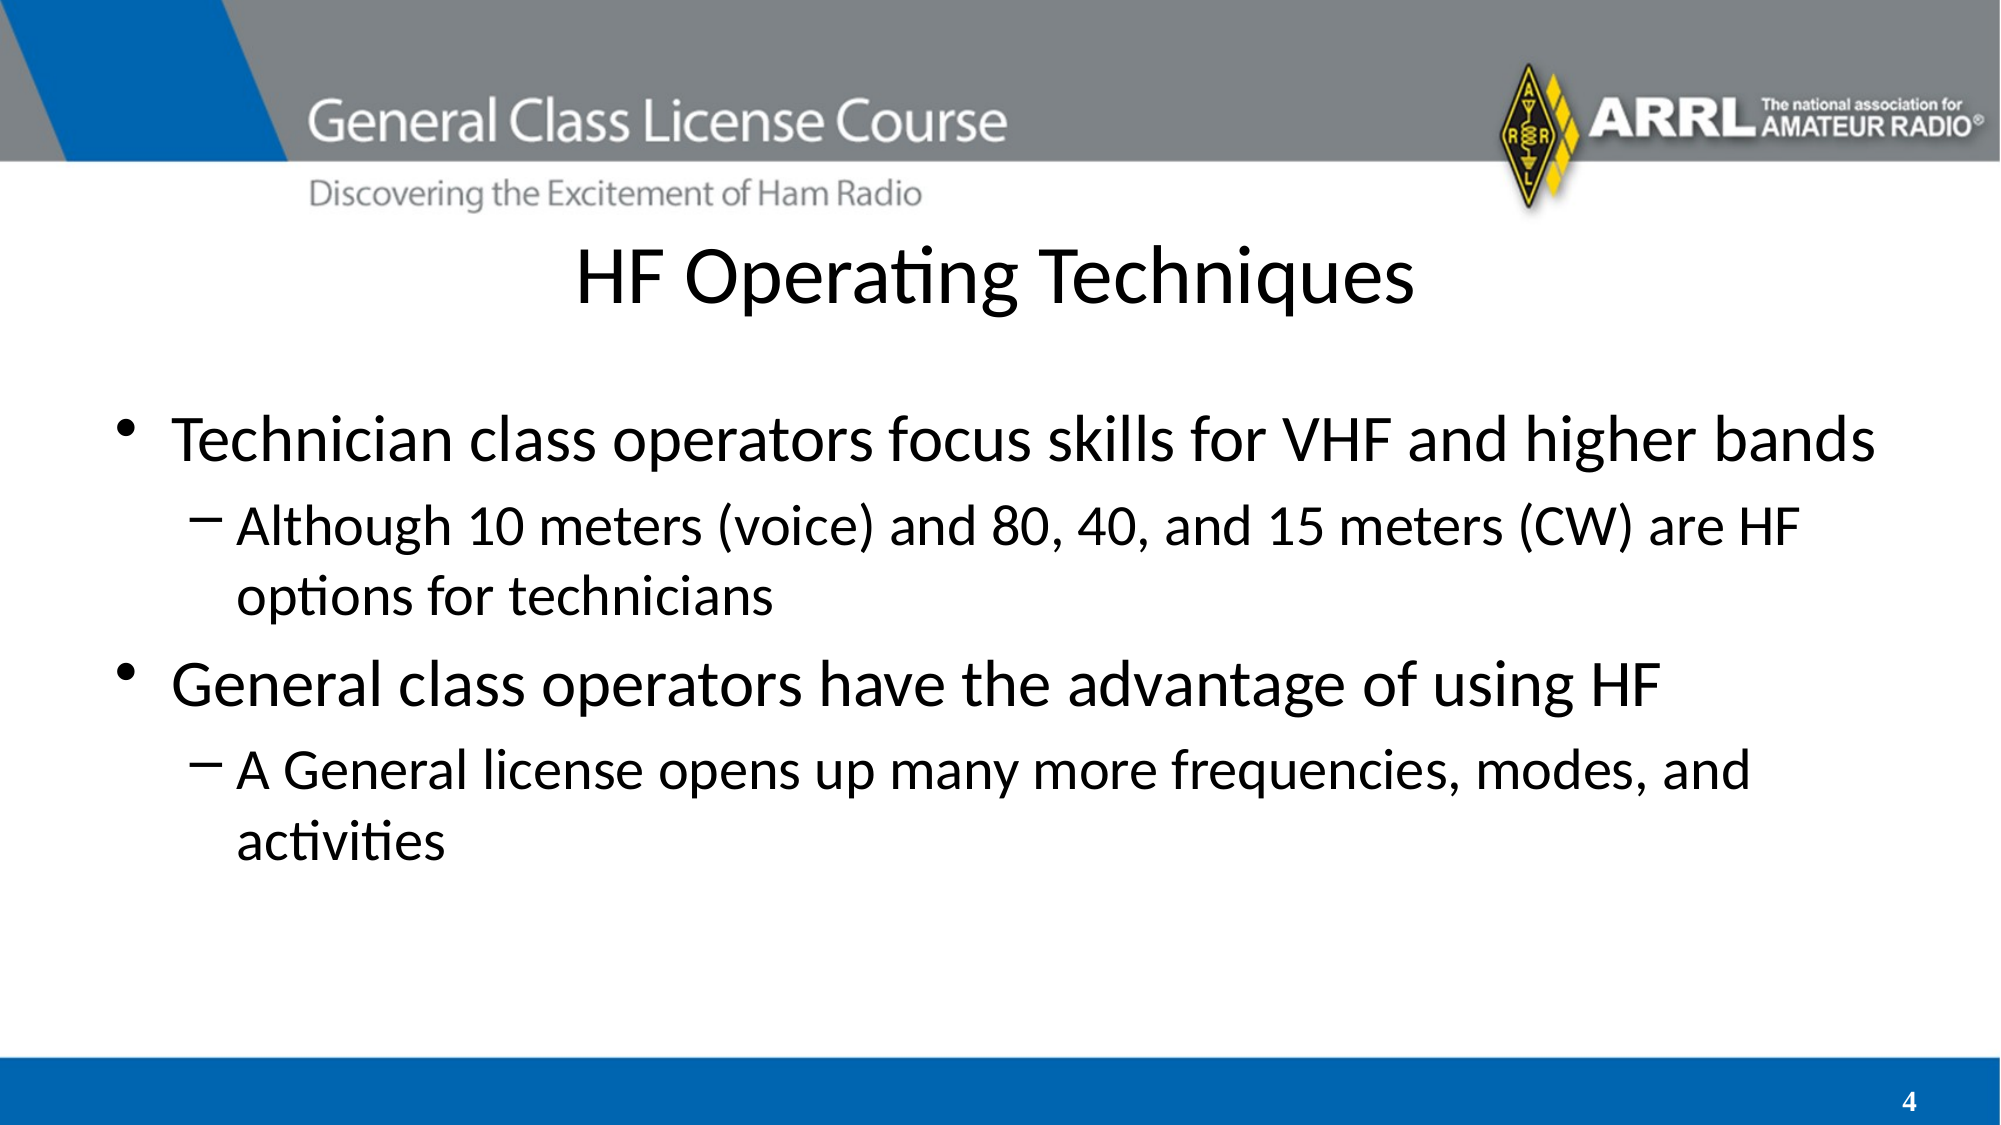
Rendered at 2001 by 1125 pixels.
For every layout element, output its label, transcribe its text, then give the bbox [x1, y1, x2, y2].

picture [0, 0, 2001, 1125]
list Technician class operators focus skills for VHF and higher bands Although 10 meters (voice) and 80, 40, and 15 meters (CW) are HF options for technicians General class operators have the advantage of using HF A General license opens up many more frequencies, modes, and activities [99, 387, 1900, 1075]
title HF Operating Techniques [96, 212, 1897, 356]
